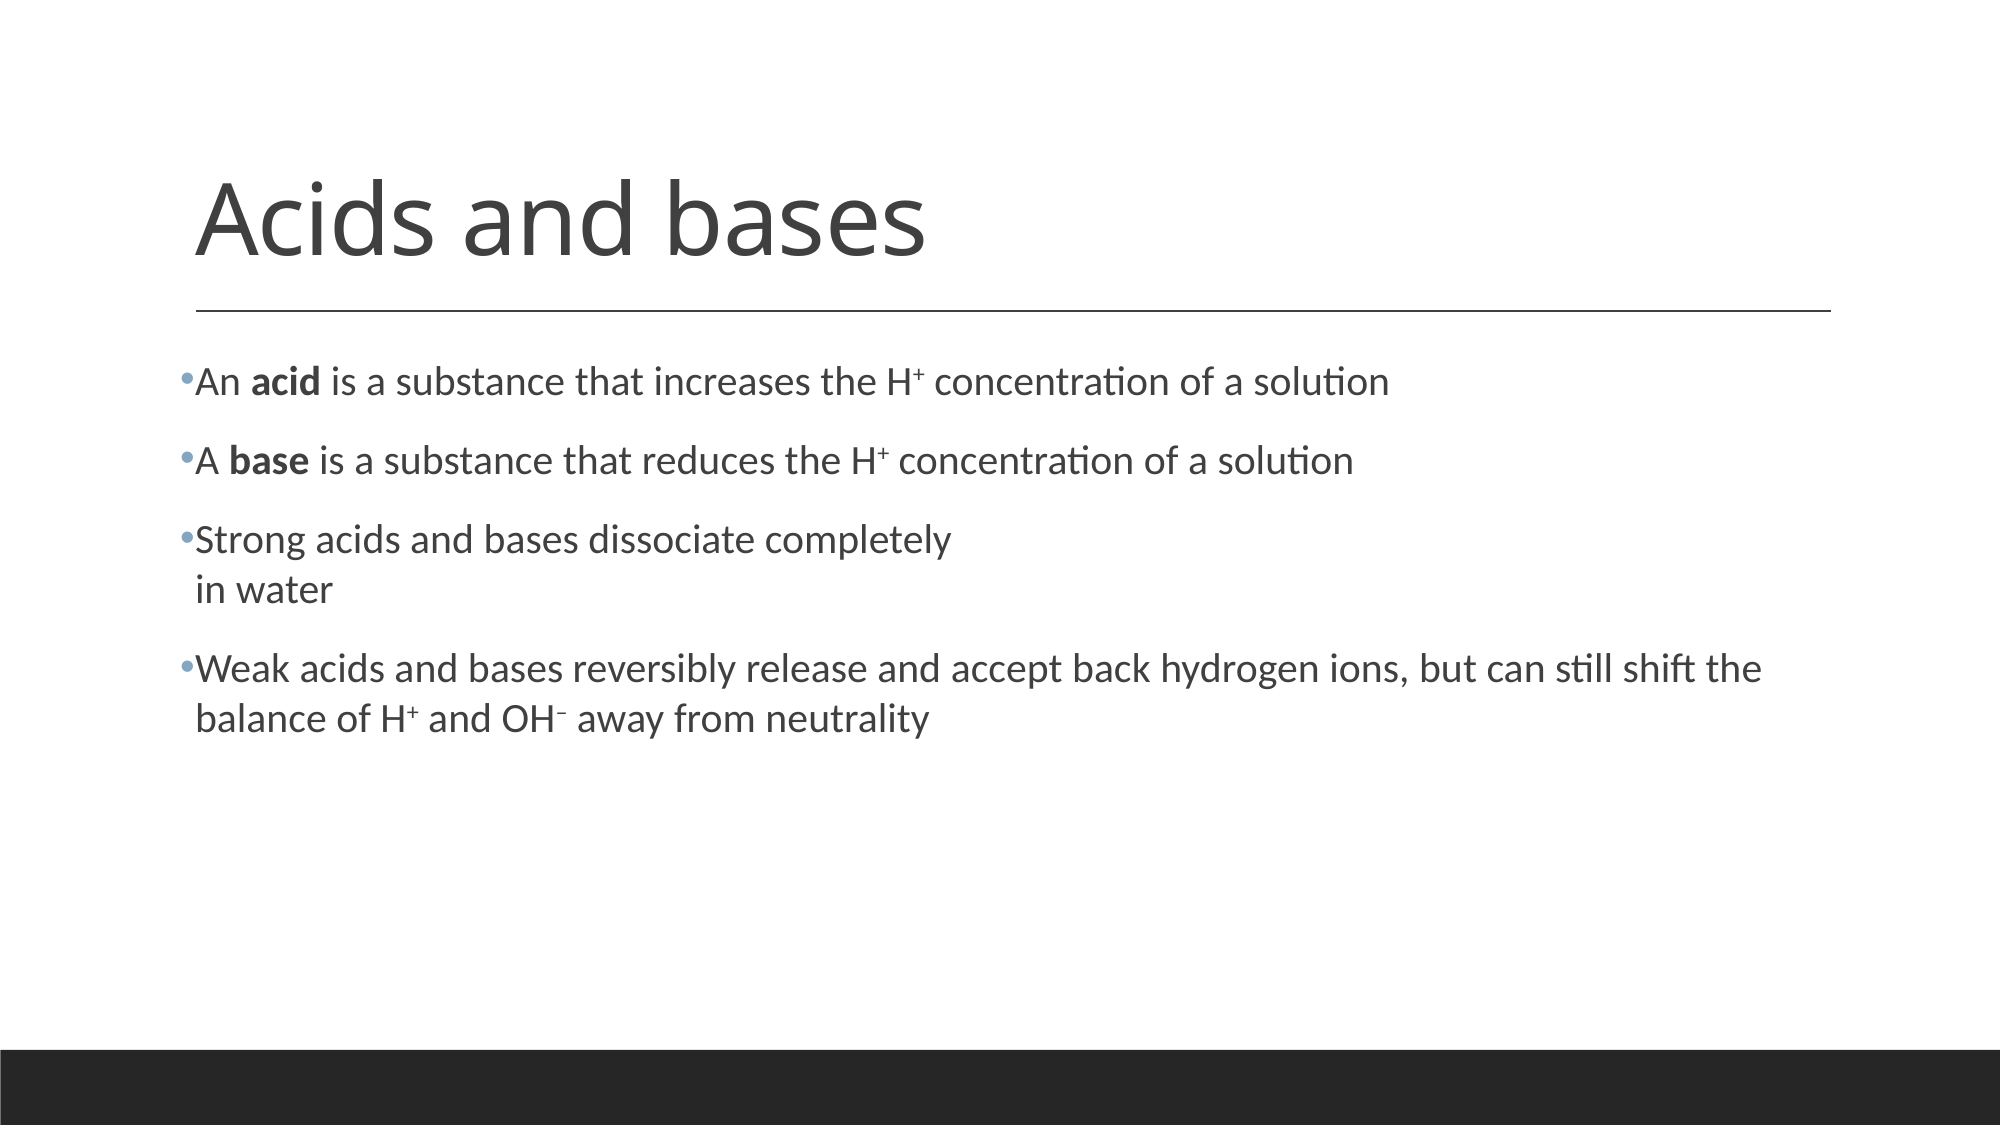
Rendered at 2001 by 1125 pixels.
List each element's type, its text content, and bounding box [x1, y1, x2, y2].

title Acids and bases [180, 47, 1830, 285]
list An acid is a substance that increases the H+ concentration of a solution A base is a substance that reduces the H+ concentration of a solution Strong acids and bases dissociate completely in water Weak acids and bases reversibly release and accept back hydrogen ions, but can still shift the balance of H+ and OH– away from neutrality [180, 345, 1830, 963]
